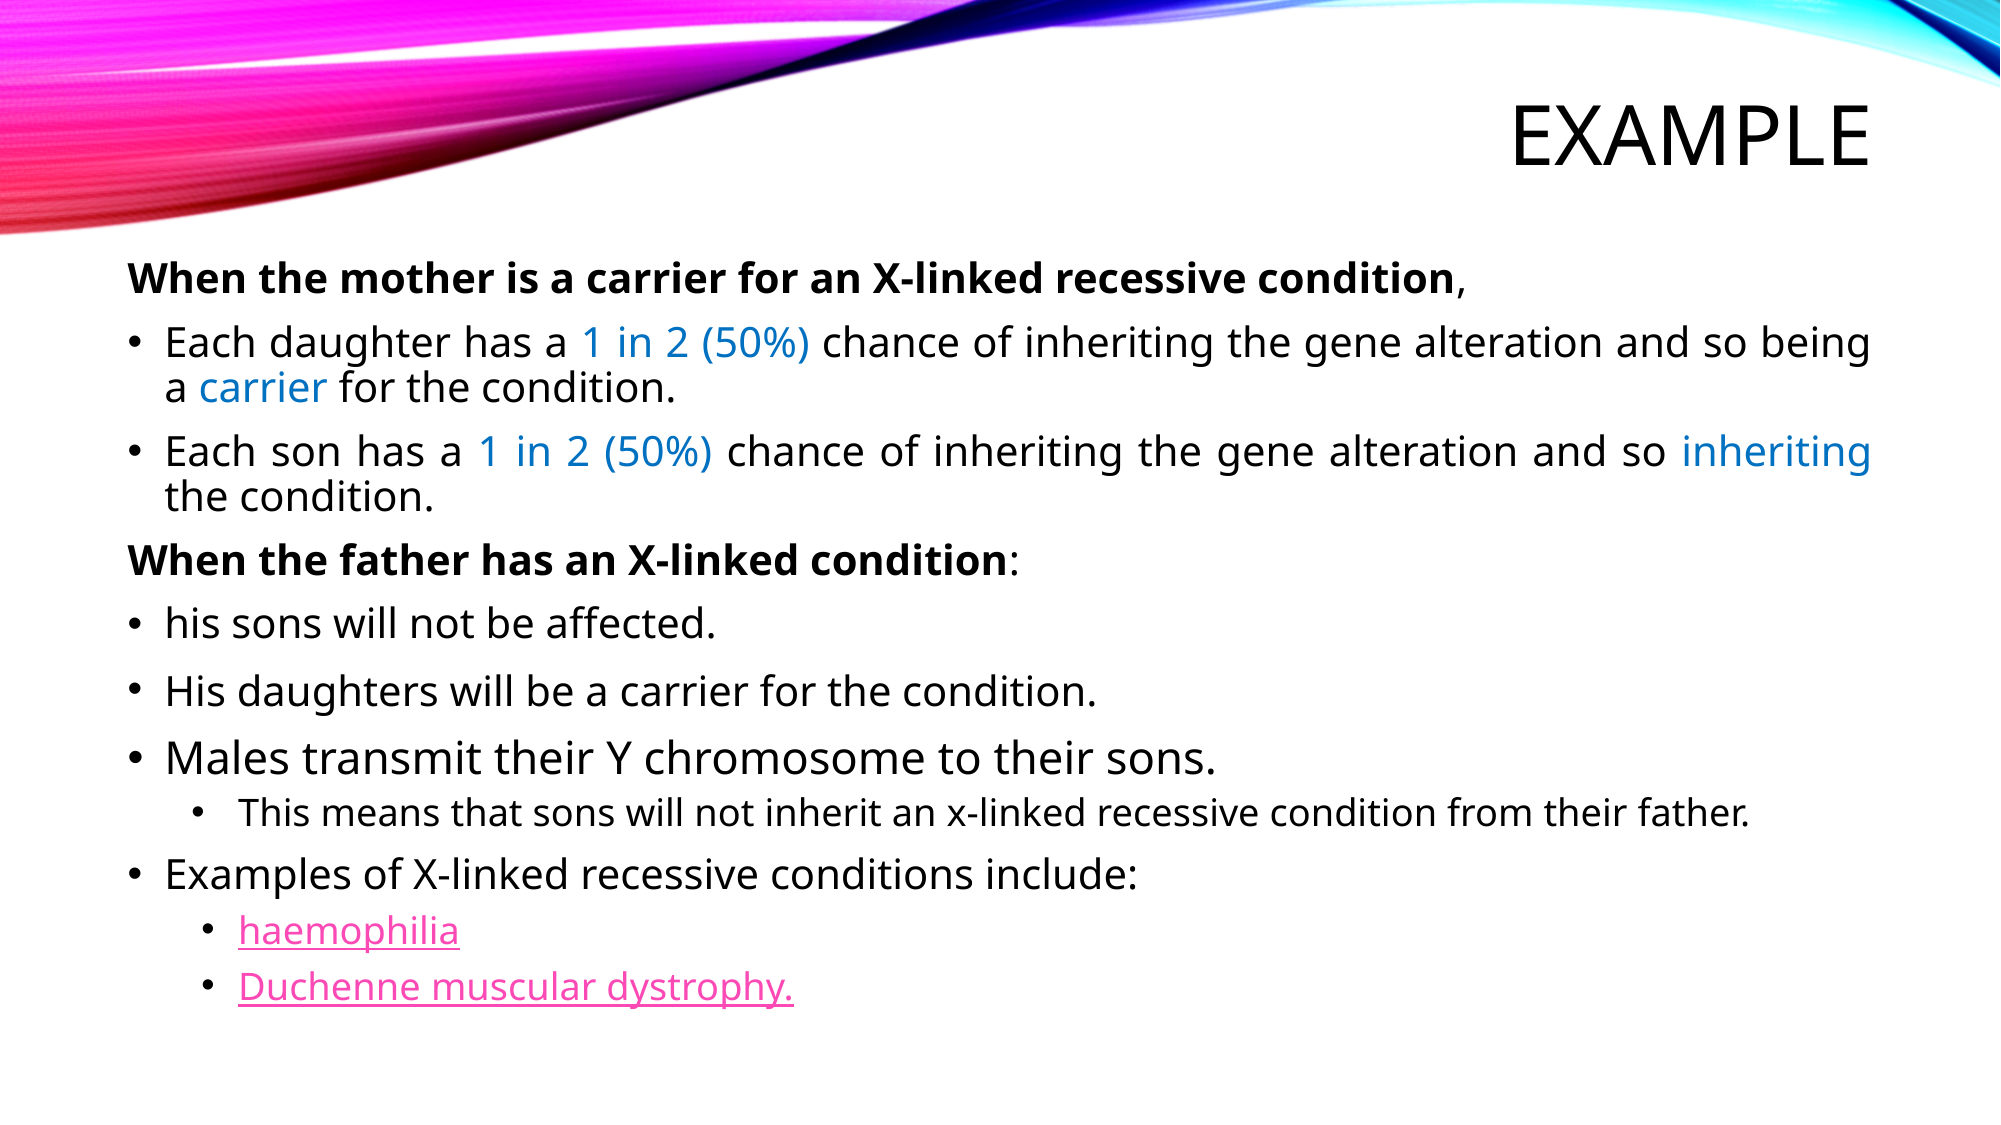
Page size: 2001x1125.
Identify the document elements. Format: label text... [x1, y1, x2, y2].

picture [1890, 0, 2000, 75]
picture [0, 0, 2000, 237]
title example [474, 70, 1888, 207]
list When the mother is a carrier for an X-linked recessive condition, Each daughter has a 1 in 2 (50%) chance of inheriting the gene alteration and so being a carrier for the condition. Each son has a 1 in 2 (50%) chance of inheriting the gene alteration and so inheriting the condition. When the father has an X-linked condition: his sons will not be affected. His daughters will be a carrier for the condition. Males transmit their Y chromosome to their sons. This means that sons will not inherit an x-linked recessive condition from their father. Examples of X-linked recessive conditions include: haemophilia Duchenne muscular dystrophy. [112, 249, 1888, 1021]
picture [1910, 0, 2000, 45]
